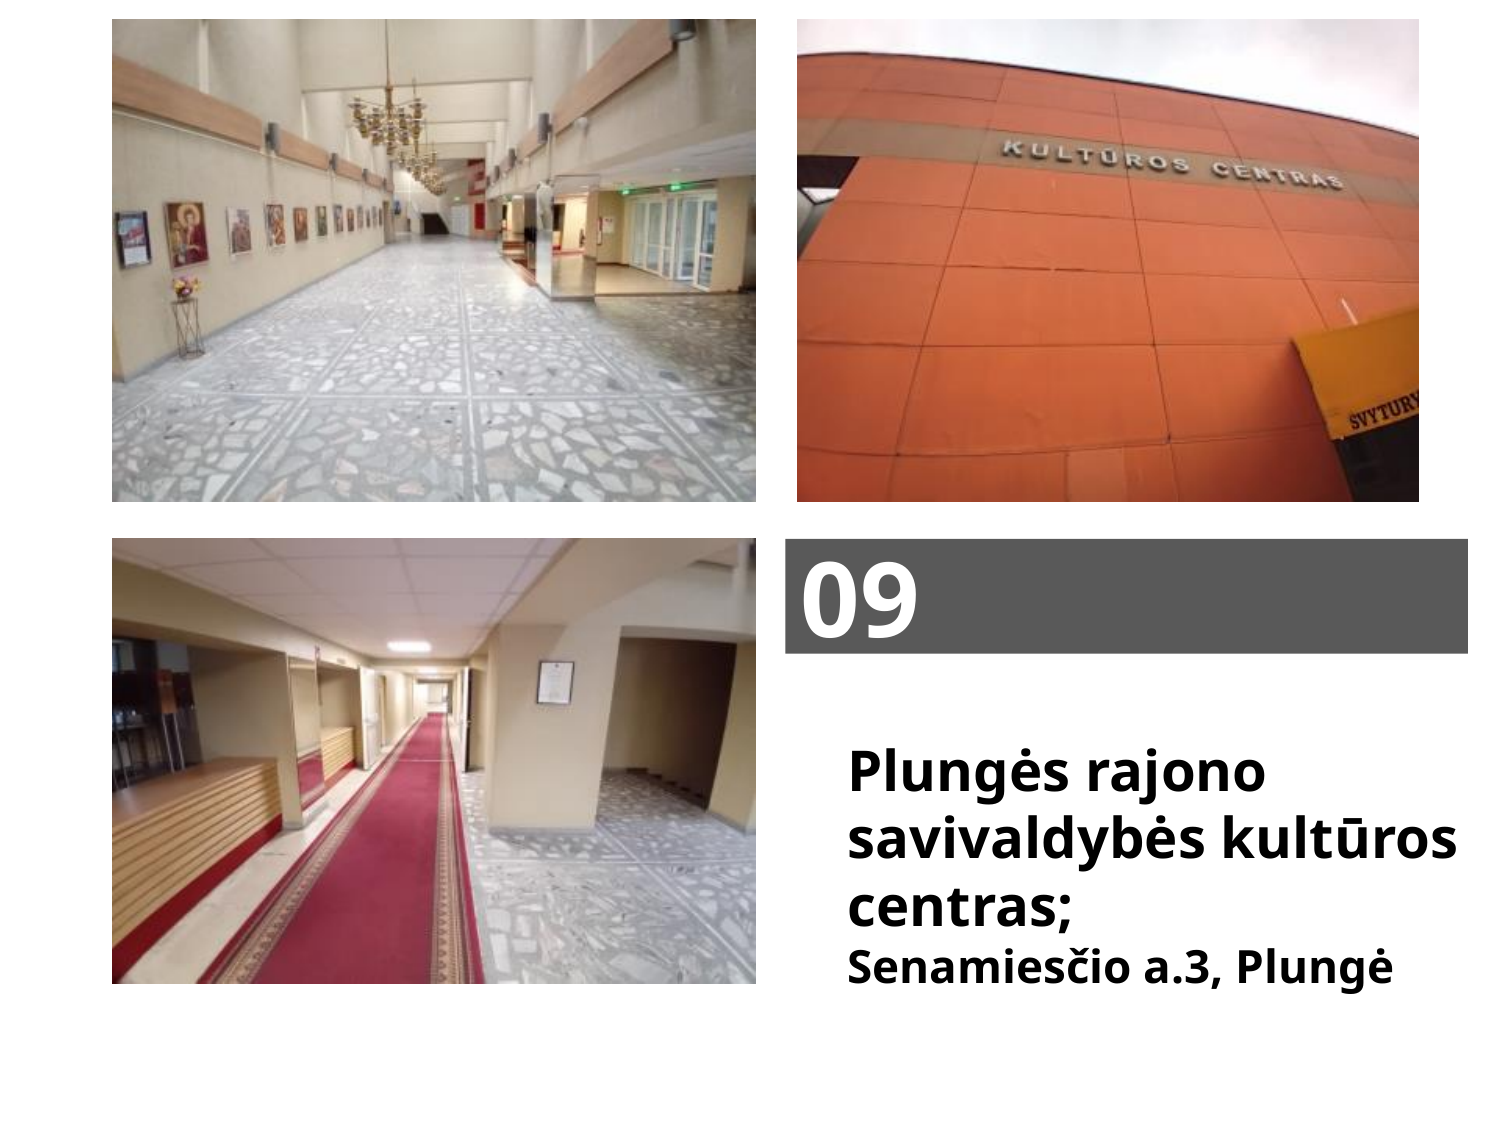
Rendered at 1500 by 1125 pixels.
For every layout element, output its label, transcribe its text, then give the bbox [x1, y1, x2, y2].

picture [111, 18, 756, 503]
text_box Plungės rajono savivaldybės kultūros centras; Senamiesčio a.3, Plungė [832, 727, 1483, 1000]
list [796, 18, 1419, 503]
picture [111, 538, 756, 984]
text_box 09 [785, 538, 1468, 654]
